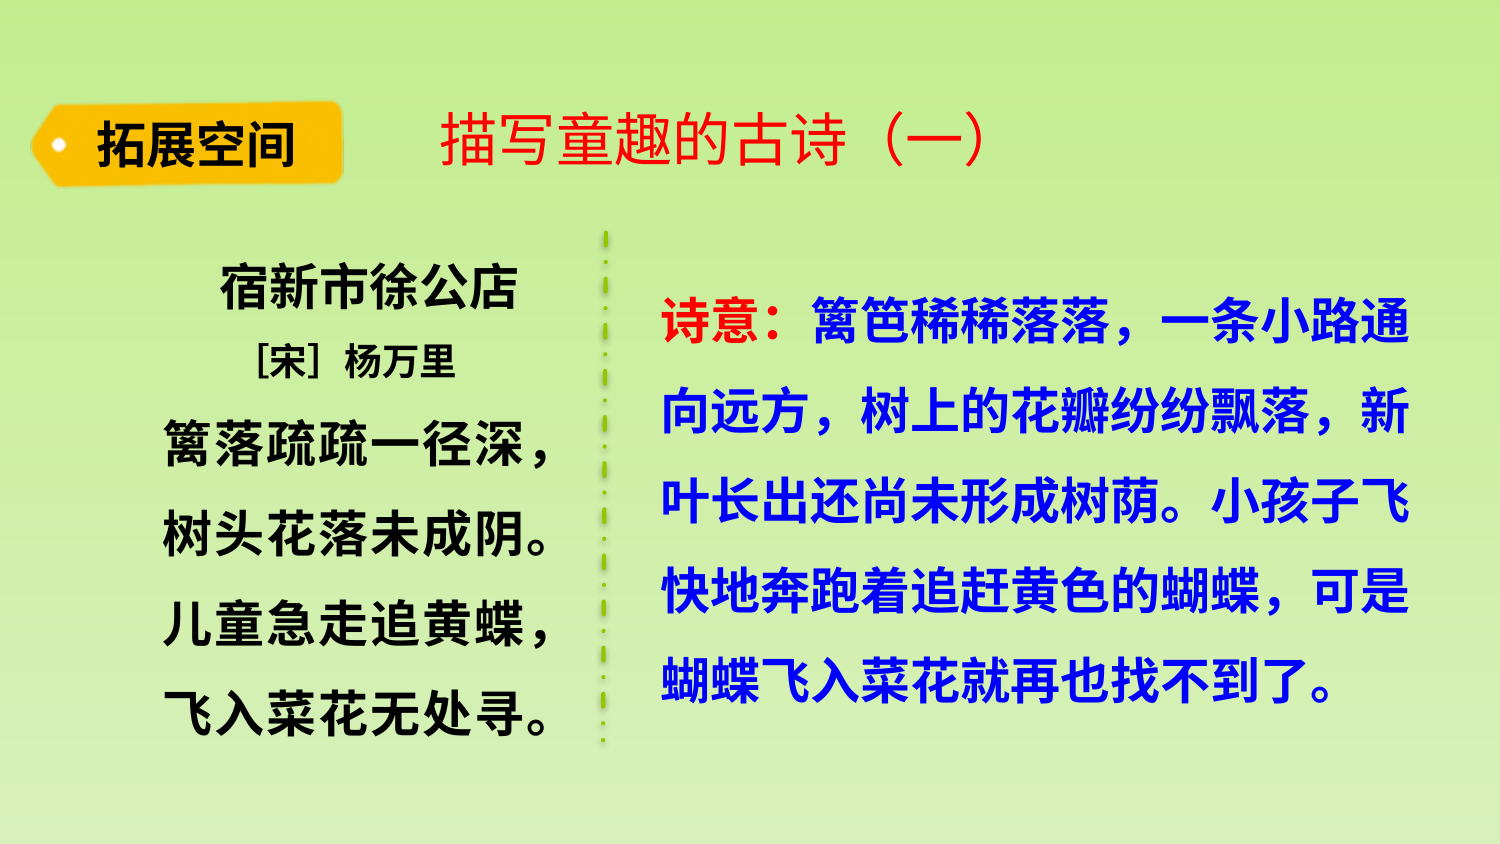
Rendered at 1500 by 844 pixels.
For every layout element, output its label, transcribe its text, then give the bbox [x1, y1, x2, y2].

text_box 诗意：篱笆稀稀落落，一条小路通向远方，树上的花瓣纷纷飘落，新叶长出还尚未形成树荫。小孩子飞快地奔跑着追赶黄色的蝴蝶，可是蝴蝶飞入菜花就再也找不到了。 [645, 251, 1451, 717]
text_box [602, 232, 607, 741]
picture [16, 96, 355, 192]
text_box 宿新市徐公店 ［宋］杨万里 篱落疏疏一径深， 树头花落未成阴。 儿童急走追黄蝶， 飞入菜花无处寻。 [147, 217, 542, 750]
text_box 描写童趣的古诗（一） [383, 96, 1052, 181]
